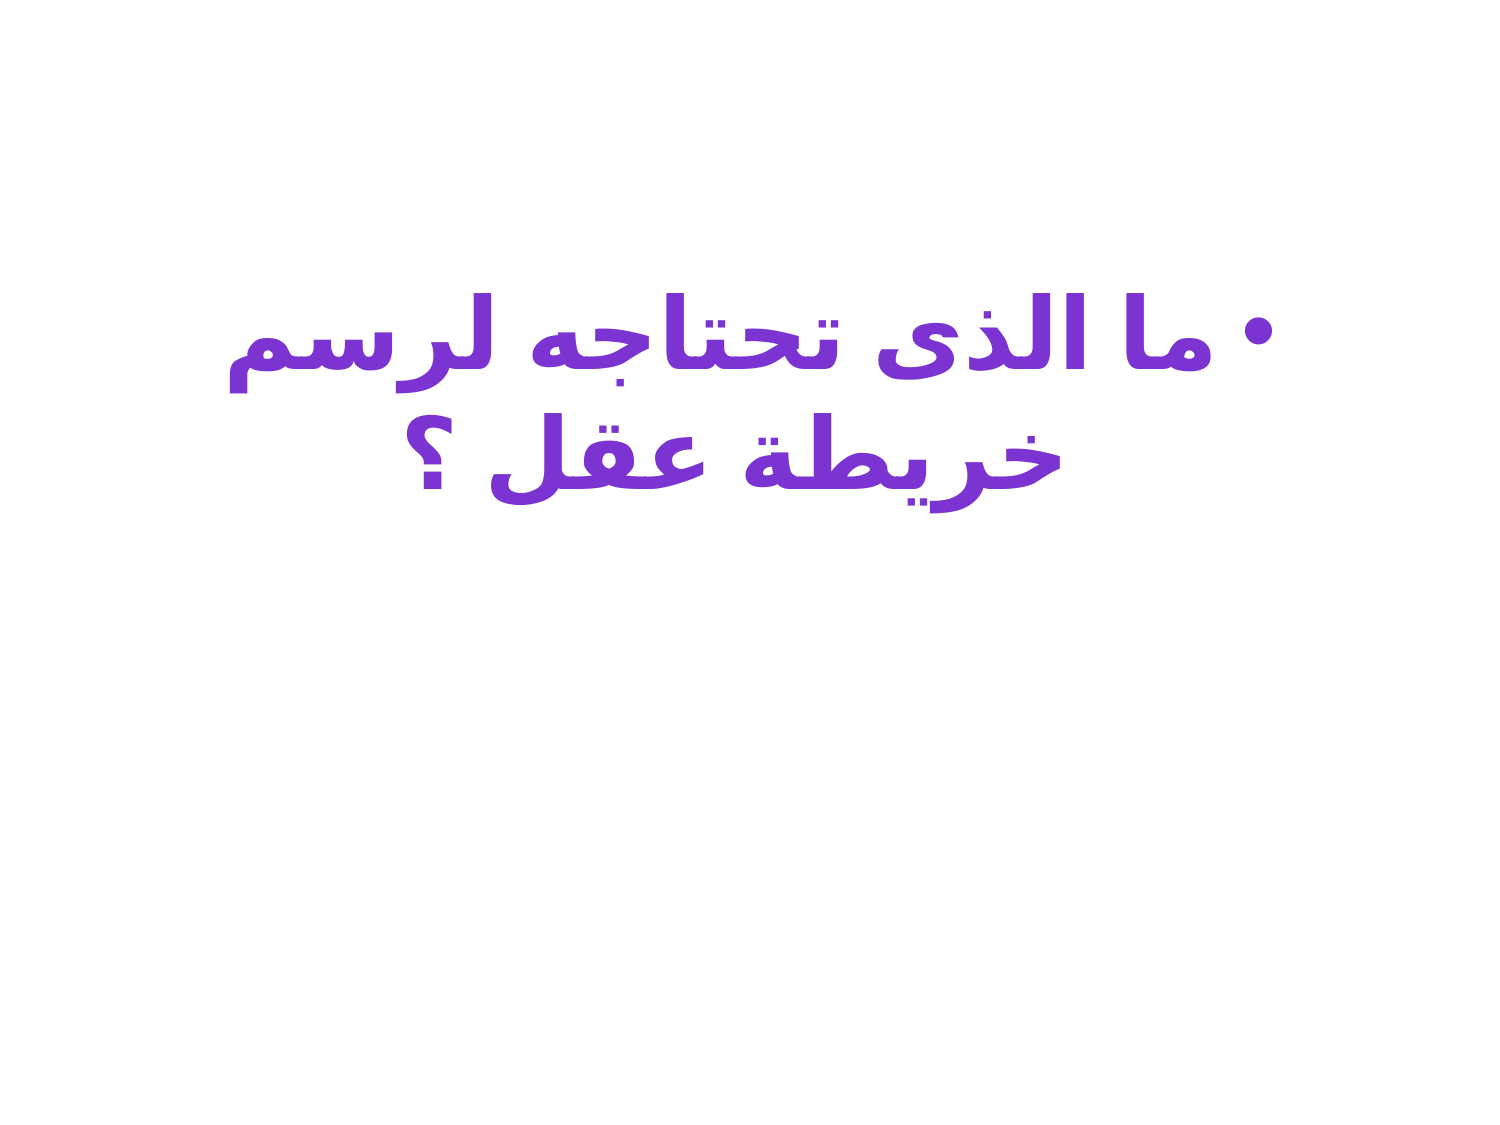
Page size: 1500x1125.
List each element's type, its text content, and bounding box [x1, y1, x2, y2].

list ما الذى تحتاجه لرسم خريطة عقل ؟ [75, 262, 1425, 1005]
